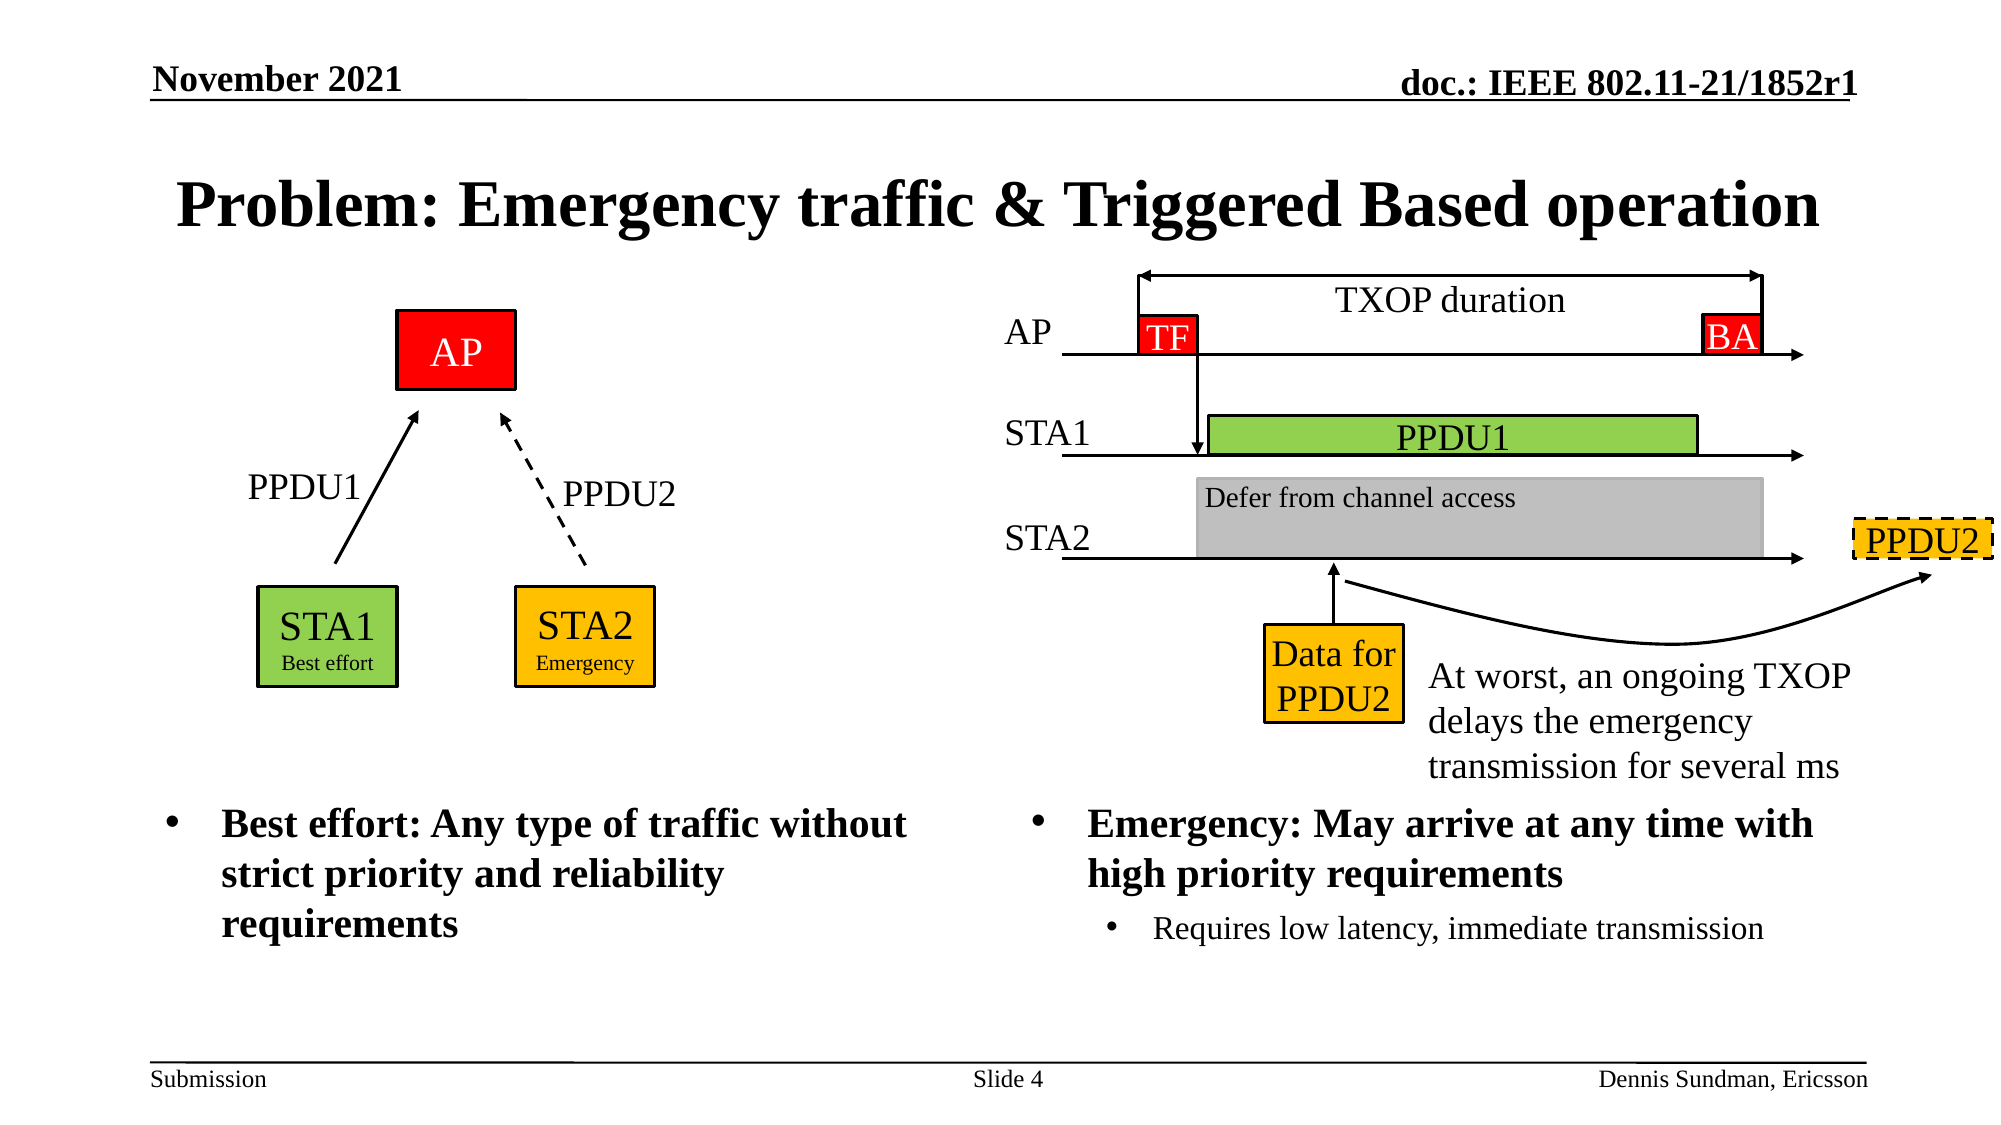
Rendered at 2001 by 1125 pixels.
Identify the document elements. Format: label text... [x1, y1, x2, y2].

text_box Defer from channel access [1197, 478, 1763, 557]
text_box BA [1702, 314, 1762, 354]
footer Dennis Sundman, Ericsson [1171, 1061, 1869, 1093]
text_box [247, 309, 681, 687]
text_box PPDU2 [1853, 518, 1993, 559]
text_box AP [1004, 307, 1064, 353]
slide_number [152, 54, 563, 100]
text_box TXOP duration [1138, 288, 1763, 353]
text_box At worst, an ongoing TXOP delays the emergency transmission for several ms [1428, 650, 1919, 786]
text_box [1344, 571, 1933, 645]
text_box STA2 [1004, 513, 1114, 559]
text_box STA1 [1004, 407, 1114, 453]
text_box PPDU1 [1208, 415, 1698, 454]
text_box Emergency: May arrive at any time with high priority requirements Requires low latency, immediate transmission [1016, 788, 1850, 1035]
list Best effort: Any type of traffic without strict priority and reliability requirements [149, 788, 984, 1036]
slide_number Slide 4 [950, 1061, 1067, 1123]
text_box TF [1138, 315, 1198, 354]
title Problem: Emergency traffic & Triggered Based operation [149, 112, 1850, 288]
text_box Data for PPDU2 [1264, 624, 1404, 723]
